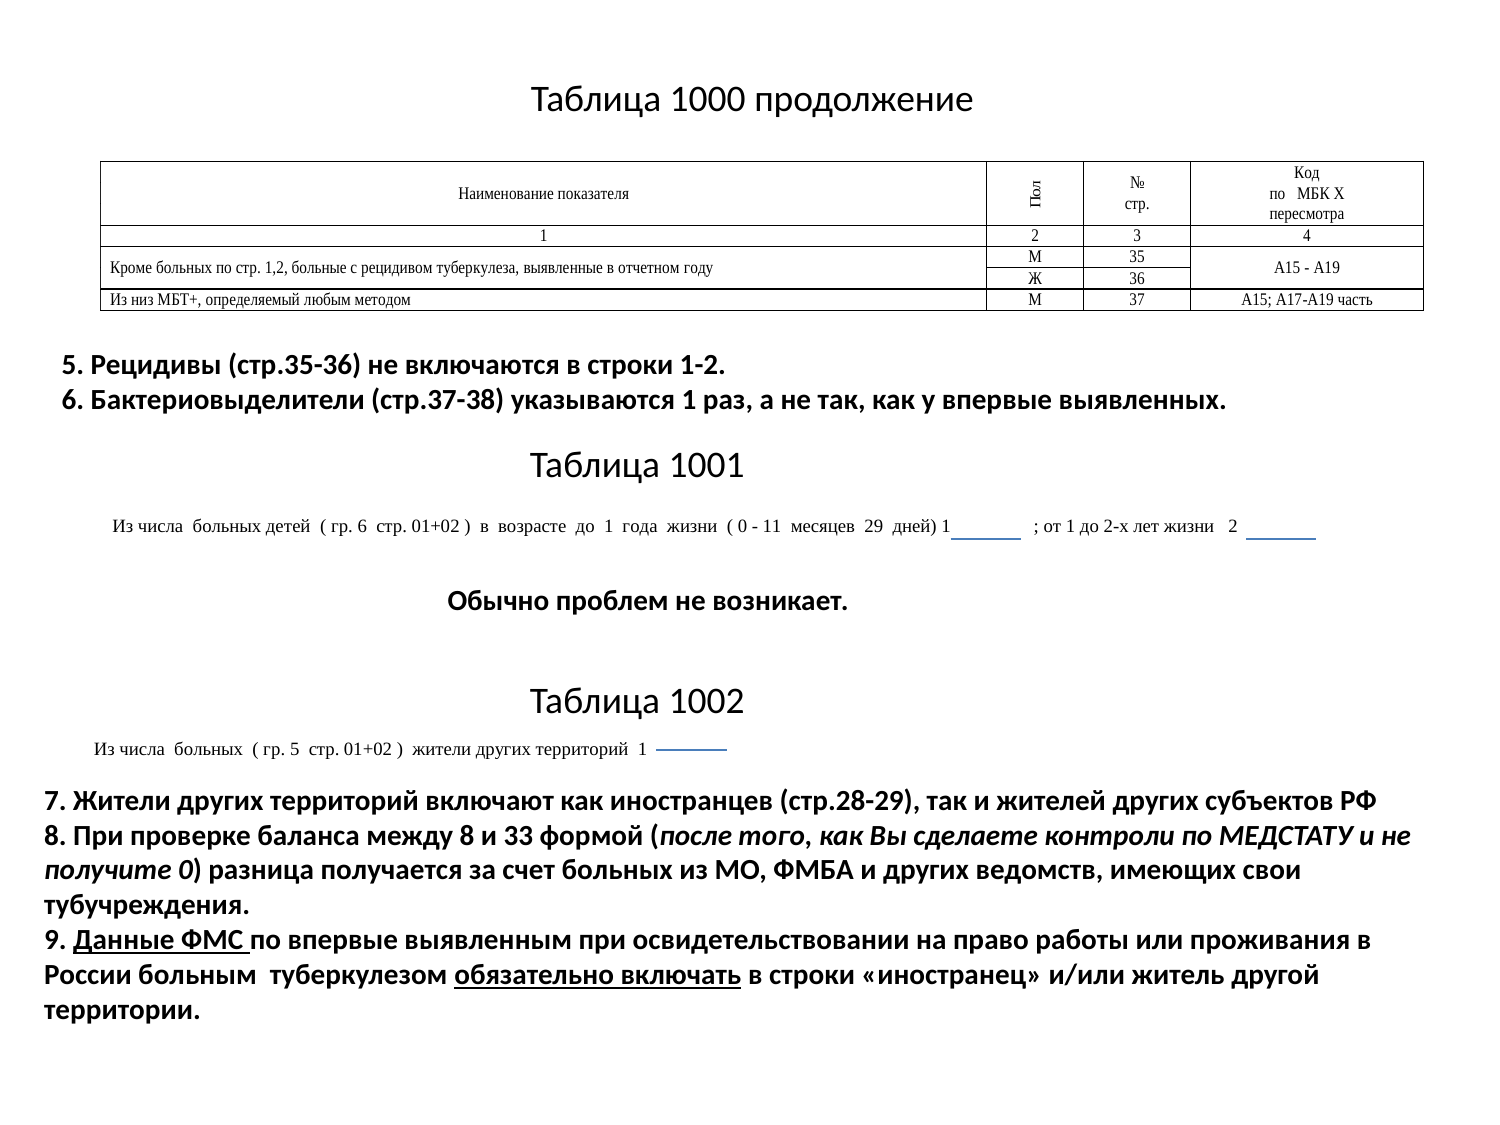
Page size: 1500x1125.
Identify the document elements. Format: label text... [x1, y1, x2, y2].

picture [93, 737, 1500, 761]
text_box Таблица 1001 [515, 432, 760, 493]
text_box Таблица 1000 продолжение [516, 66, 990, 127]
text_box Таблица 1002 [515, 668, 760, 729]
text_box 7. Жители других территорий включают как иностранцев (стр.28-29), так и жителей других субъектов РФ 8. При проверке баланса между 8 и 33 формой (после того, как Вы сделаете контроли по МЕДСТАТУ и не получите 0) разница получается за счет больных из МО, ФМБА и других ведомств, имеющих свои тубучреждения. 9. Данные ФМС по впервые выявленным при освидетельствовании на право работы или проживания в России больным туберкулезом обязательно включать в строки «иностранец» и/или житель другой территории. [29, 773, 1471, 1033]
picture [100, 160, 1425, 335]
text_box 5. Рецидивы (стр.35-36) не включаются в строки 1-2. 6. Бактериовыделители (стр.37-38) указываются 1 раз, а не так, как у впервые выявленных. [46, 337, 1459, 423]
picture [111, 515, 1500, 538]
text_box Обычно проблем не возникает. [432, 574, 864, 624]
